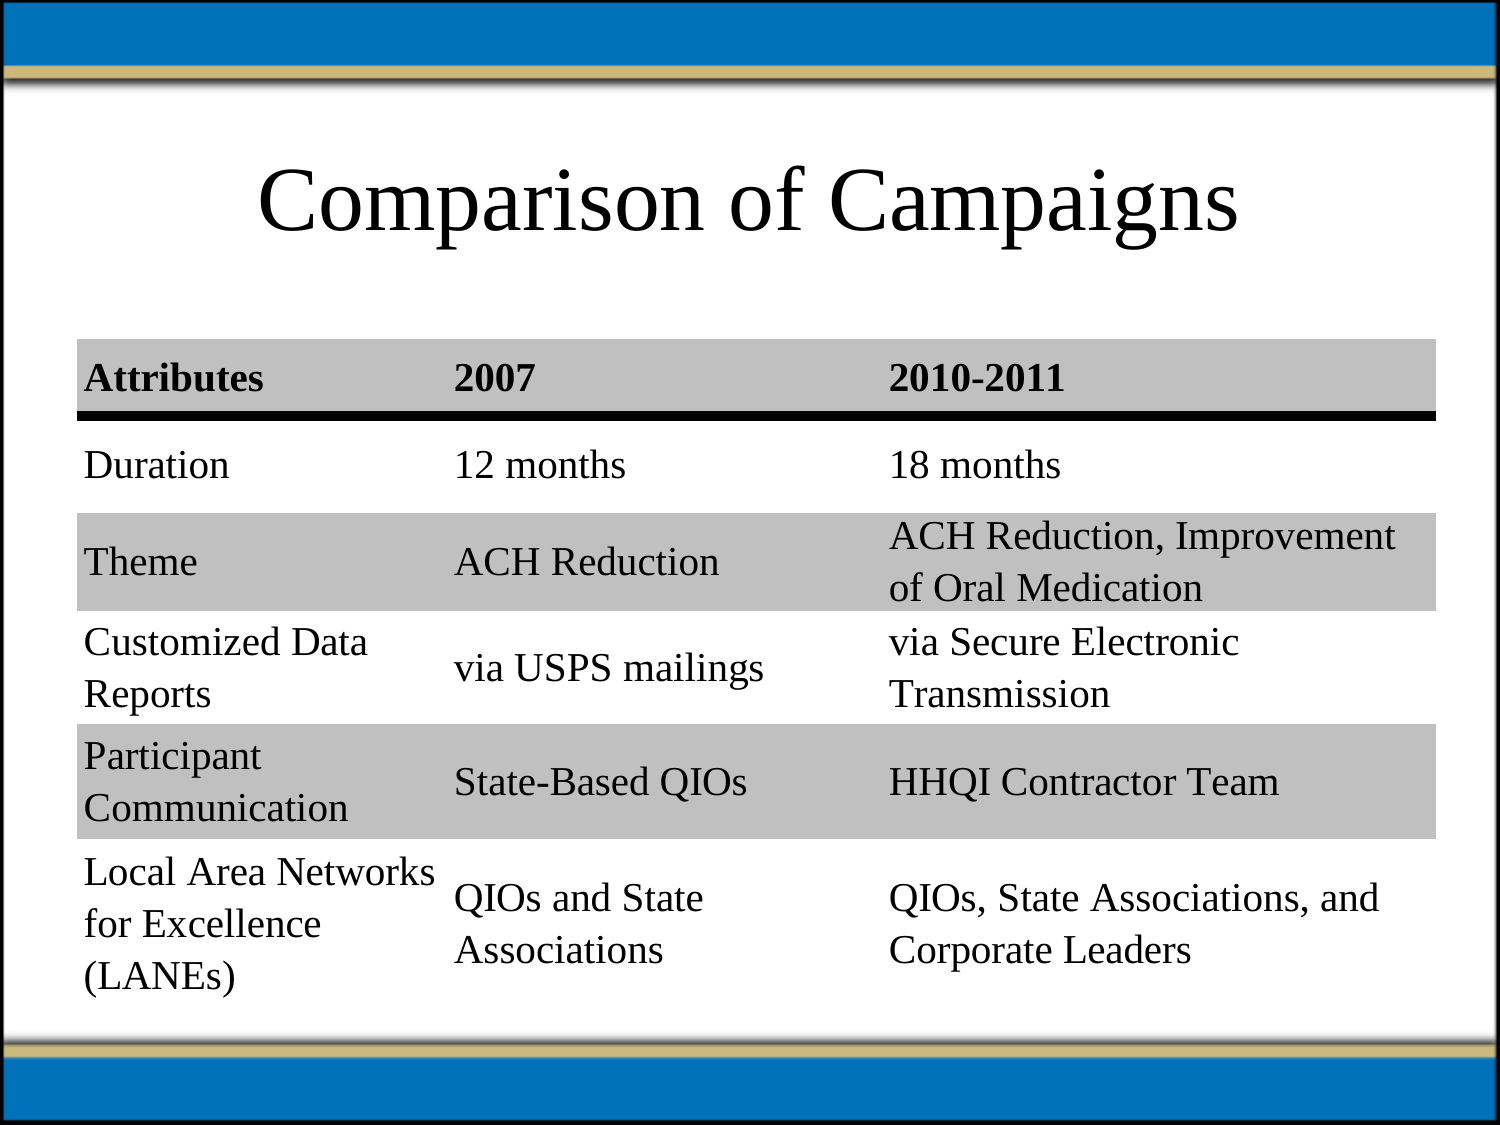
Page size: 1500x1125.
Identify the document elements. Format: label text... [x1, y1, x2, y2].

picture [0, 0, 1500, 1125]
title Comparison of Campaigns [112, 99, 1388, 288]
